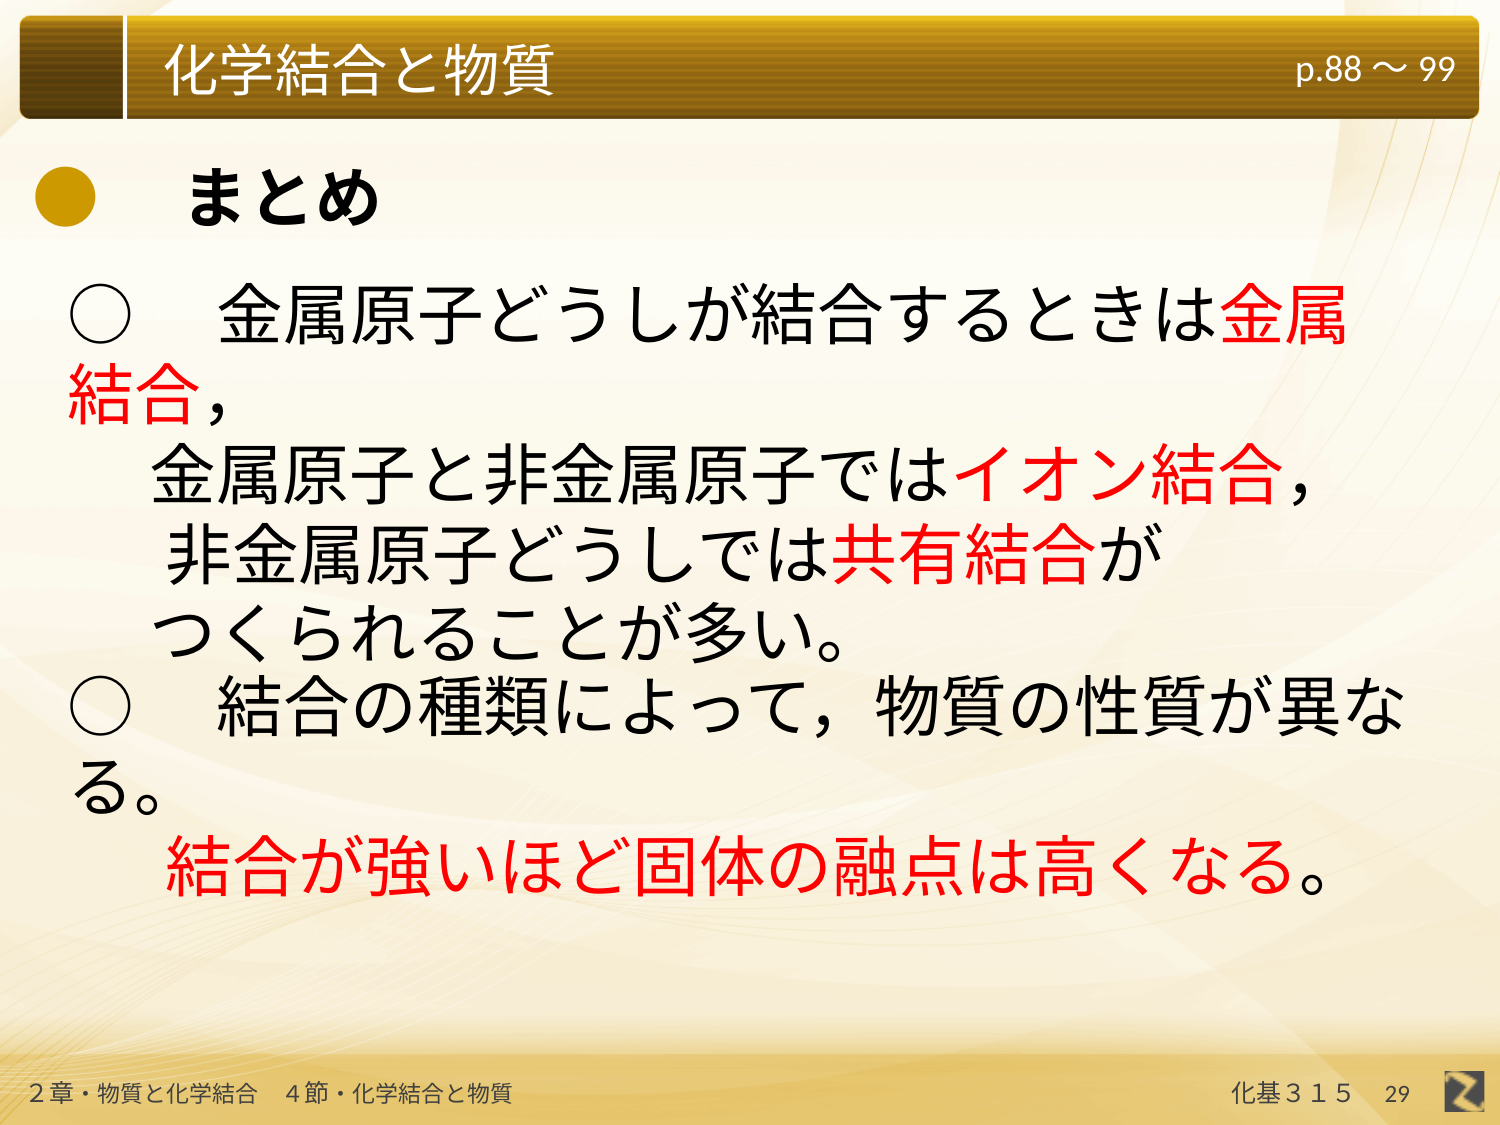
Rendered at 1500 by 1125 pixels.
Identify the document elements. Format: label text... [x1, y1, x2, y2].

text_box ○ 結合の種類によって，物質の性質が異なる。 結合が強いほど固体の融点は高くなる。 [52, 657, 1483, 912]
text_box ● まとめ [17, 148, 594, 244]
slide_number 29 [1358, 1070, 1437, 1118]
text_box ○ 金属原子どうしが結合するときは金属結合， 金属原子と非金属原子ではイオン結合， 非金属原子どうしでは共有結合が つくられることが多い。 [52, 265, 1400, 657]
picture [0, 0, 1500, 1125]
